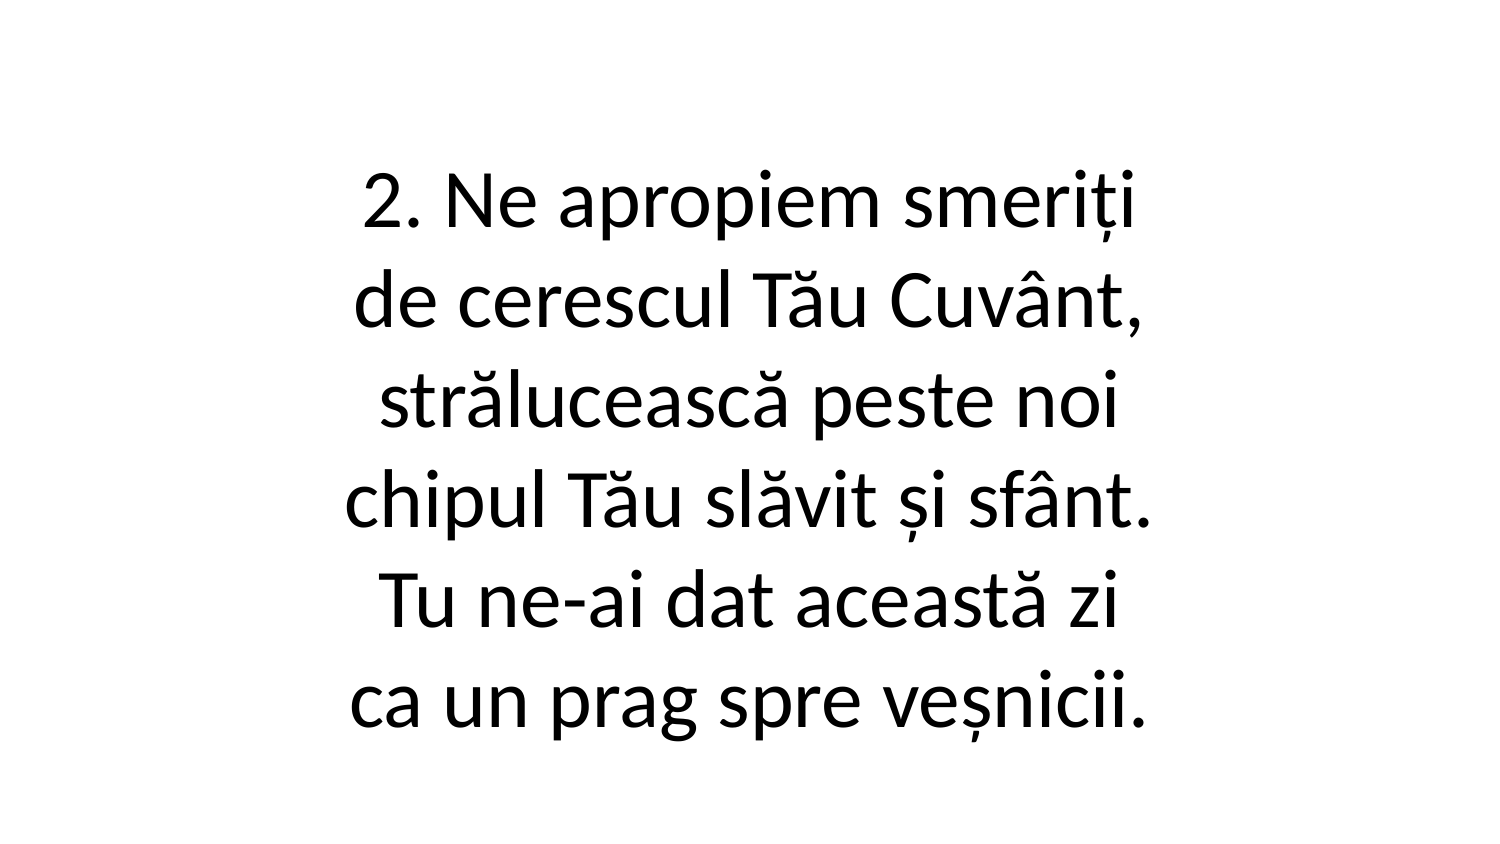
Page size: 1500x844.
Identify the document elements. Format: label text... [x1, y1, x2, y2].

text_box 2. Ne apropiem smeriți de cerescul Tău Cuvânt, strălucească peste noi chipul Tău slăvit și sfânt. Tu ne-ai dat această zi ca un prag spre veșnicii. [329, 92, 1171, 752]
